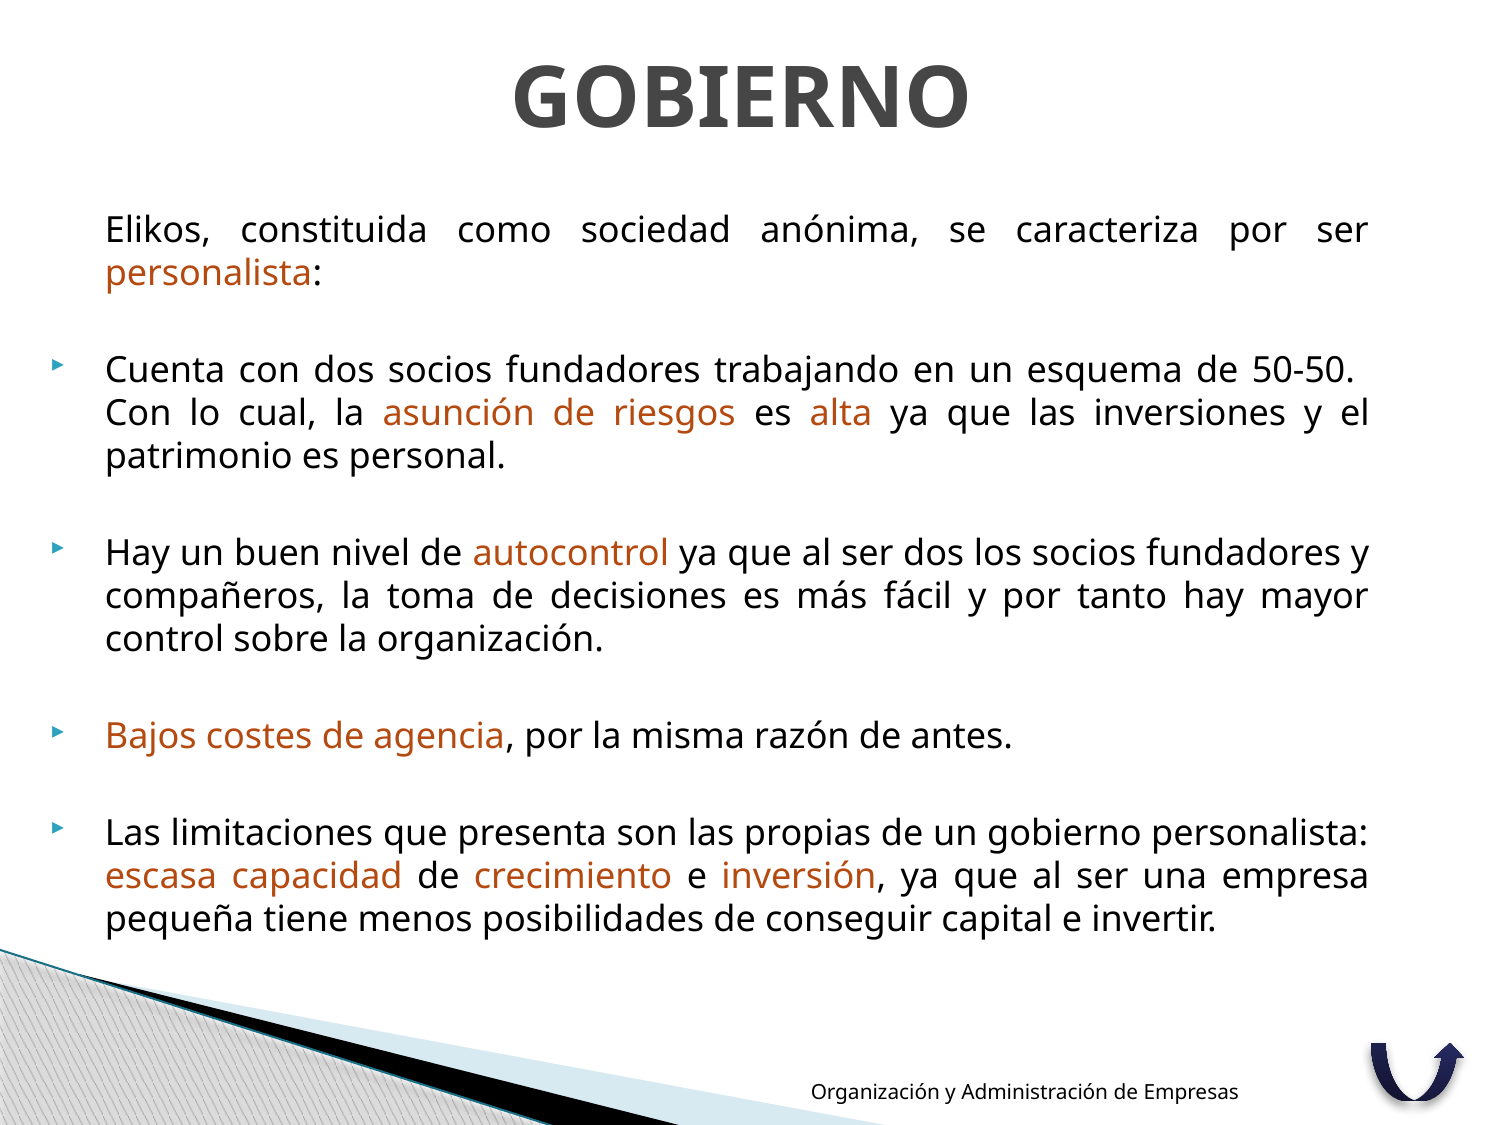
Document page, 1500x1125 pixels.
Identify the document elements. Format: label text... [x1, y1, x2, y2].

text_box [1371, 1042, 1464, 1102]
title GOBIERNO [46, 0, 1437, 188]
list Elikos, constituida como sociedad anónima, se caracteriza por ser personalista: Cuenta con dos socios fundadores trabajando en un esquema de 50-50. Con lo cual, la asunción de riesgos es alta ya que las inversiones y el patrimonio es personal. Hay un buen nivel de autocontrol ya que al ser dos los socios fundadores y compañeros, la toma de decisiones es más fácil y por tanto hay mayor control sobre la organización. Bajos costes de agencia, por la misma razón de antes. Las limitaciones que presenta son las propias de un gobierno personalista: escasa capacidad de crecimiento e inversión, ya que al ser una empresa pequeña tiene menos posibilidades de conseguir capital e invertir. [35, 199, 1386, 1020]
footer Organización y Administración de Empresas [718, 1051, 1254, 1112]
